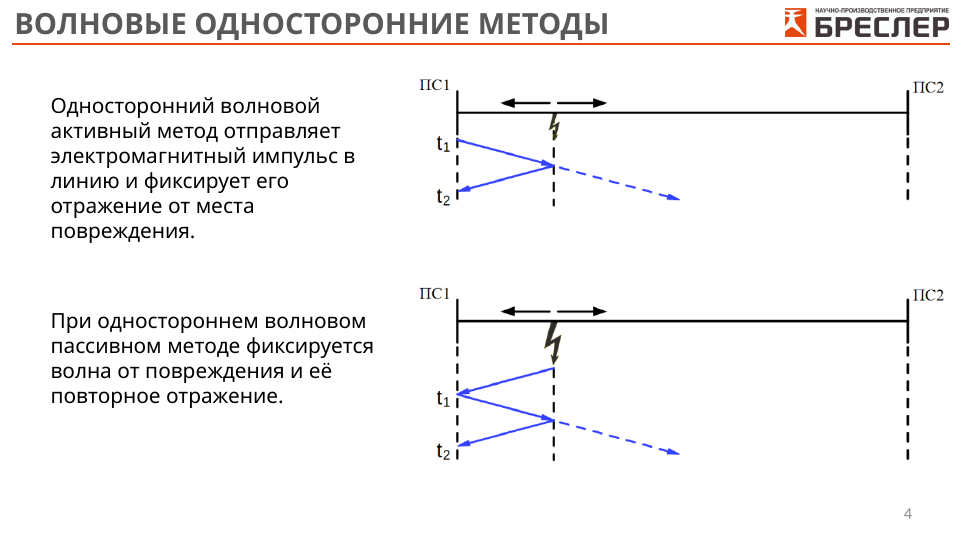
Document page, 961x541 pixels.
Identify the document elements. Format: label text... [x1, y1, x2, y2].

picture [785, 8, 949, 37]
title ВОЛНОВЫЕ ОДНОСТОРОННИЕ МЕТОДЫ [12, 0, 775, 68]
picture [403, 269, 961, 485]
text_box Односторонний волновой активный метод отправляет электромагнитный импульс в линию и фиксирует его отражение от места повреждения. [50, 93, 394, 243]
slide_number 4 [691, 502, 913, 541]
text_box При одностороннем волновом пассивном методе фиксируется волна от повреждения и её повторное отражение. [50, 307, 394, 408]
picture [403, 53, 961, 268]
